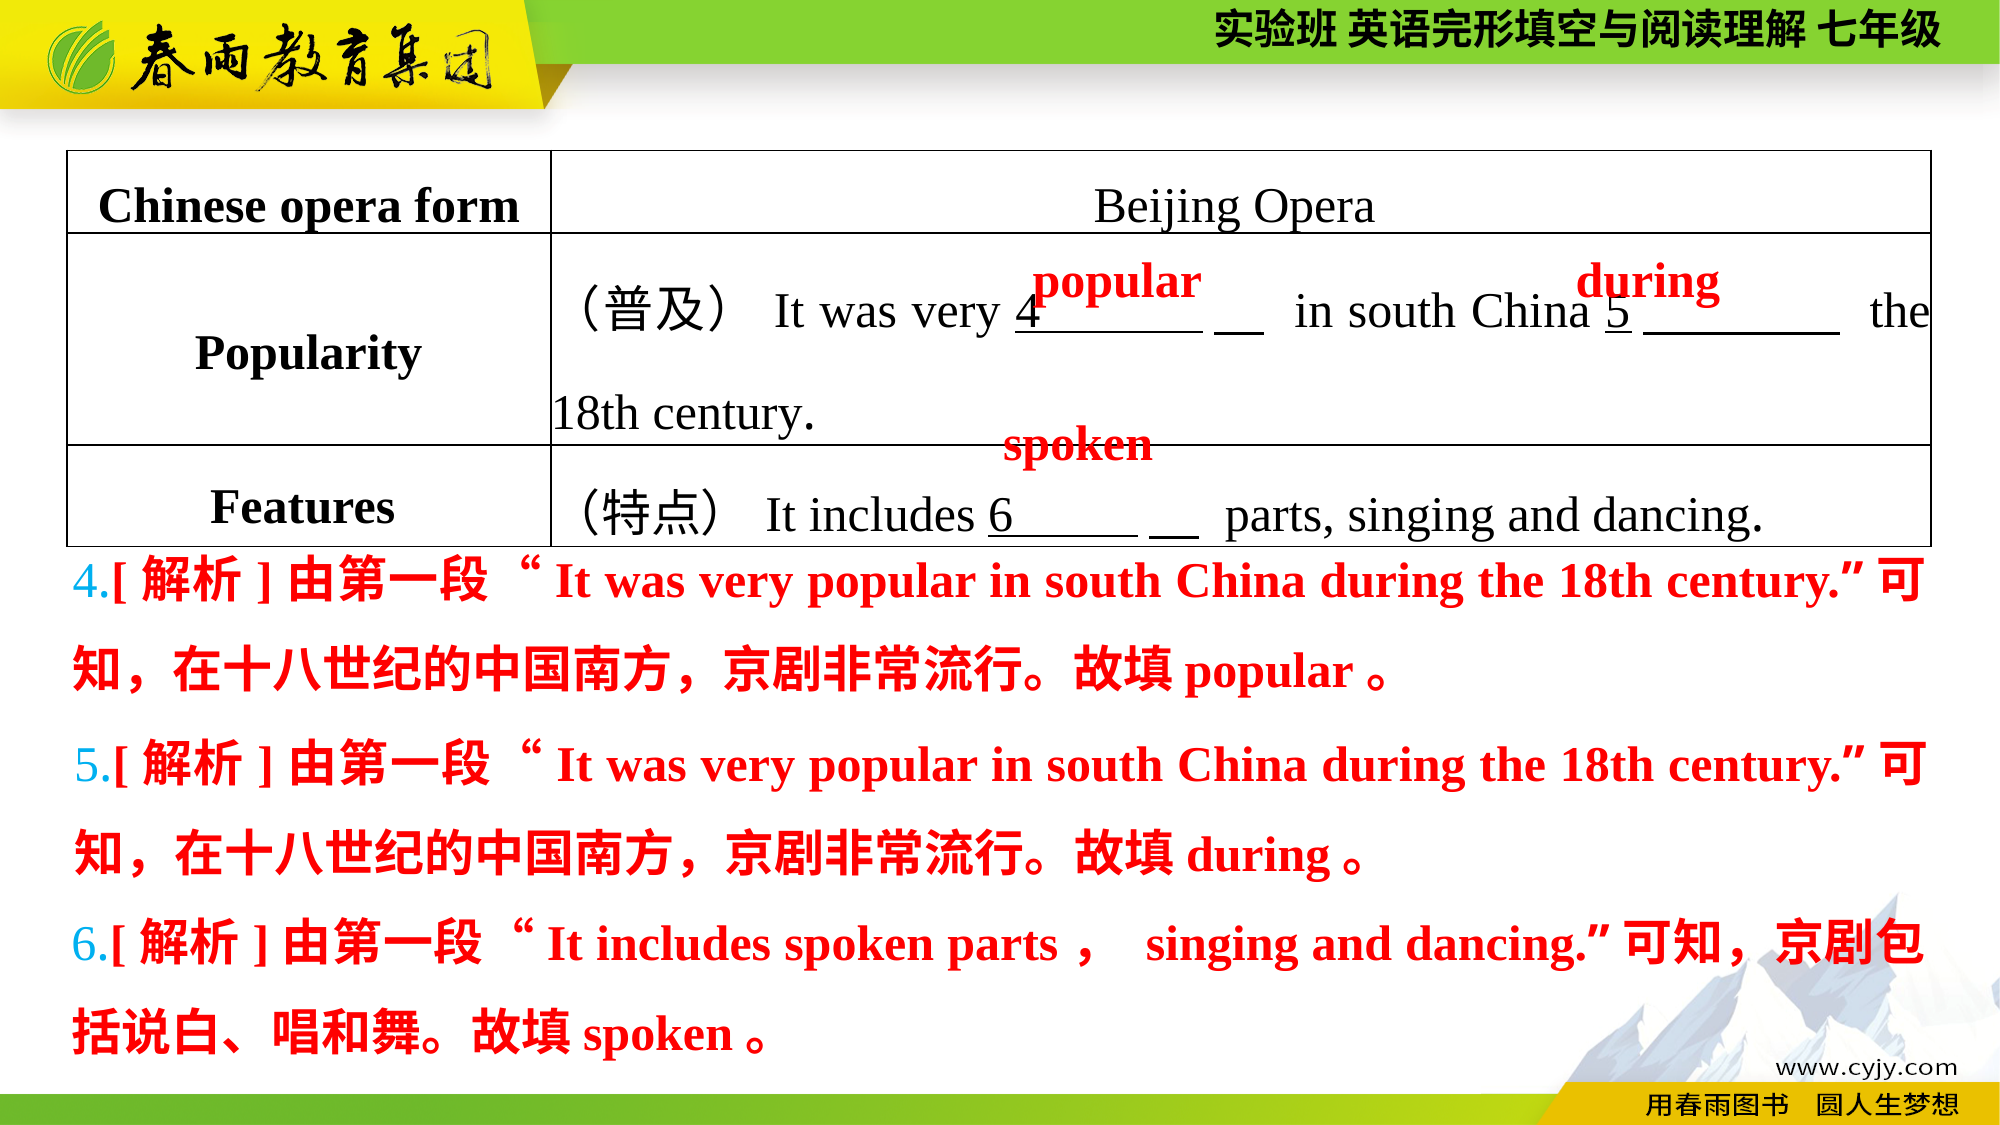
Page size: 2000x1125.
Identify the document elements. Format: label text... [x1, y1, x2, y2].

table_cell Features [68, 446, 550, 510]
text_box 4.[解析]由第一段“It was very popular in south China during the 18th century.”可知，在十八世纪的中国南方，京剧非常流行。故填popular。 [57, 510, 1942, 706]
picture [0, 0, 2000, 1125]
table_header Chinese opera form [68, 151, 550, 232]
table_header Beijing Opera [552, 151, 1930, 232]
table_cell Popularity [68, 234, 550, 444]
text_box popular [1017, 240, 1218, 316]
text_box 5.[解析]由第一段“It was very popular in south China during the 18th century.”可知，在十八世纪的中国南方，京剧非常流行。故填during。 [59, 693, 1944, 889]
text_box 6.[解析]由第一段“It includes spoken parts， singing and dancing.”可知，京剧包括说白、唱和舞。故填spoken。 [56, 873, 1941, 1069]
text_box during [1560, 240, 1736, 315]
text_box spoken [988, 402, 1169, 478]
table_cell （普及）It was very 4 in south China 5 the 18th century. [552, 234, 1930, 444]
table_cell （特点）It includes 6 parts, singing and dancing. [552, 446, 1930, 510]
